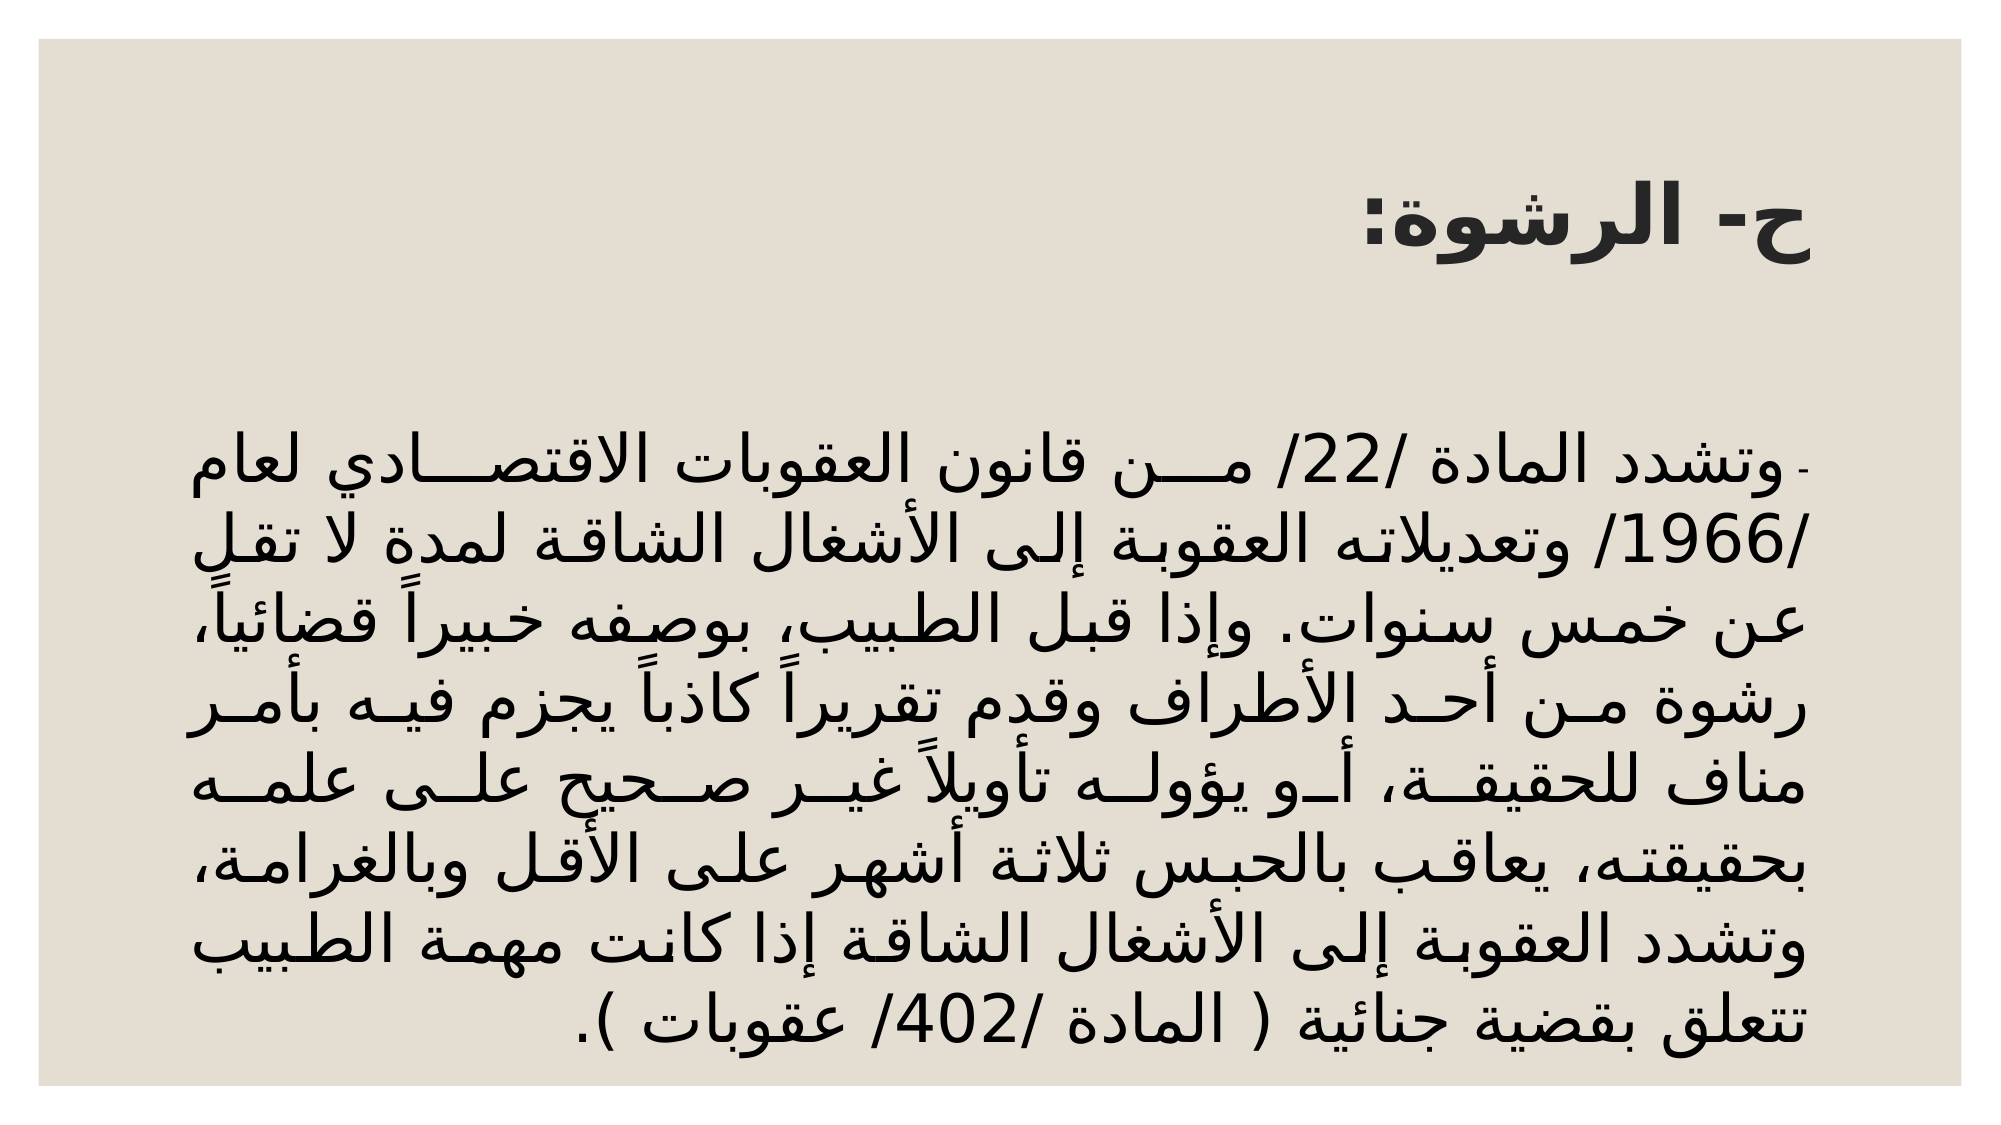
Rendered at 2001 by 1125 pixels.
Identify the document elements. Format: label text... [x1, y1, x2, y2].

title ح- الرشوة: [174, 105, 1825, 331]
list - وتشدد المادة /22/ من قانون العقوبات الاقتصادي لعام /1966/ وتعديلاته العقوبة إلى الأشغال الشاقة لمدة لا تقل عن خمس سنوات. وإذا قبل الطبيب، بوصفه خبيراً قضائياً، رشوة من أحد الأطراف وقدم تقريراً كاذباً يجزم فيه بأمر مناف للحقيقة، أو يؤوله تأويلاً غير صحيح على علمه بحقيقته، يعاقب بالحبس ثلاثة أشهر على الأقل وبالغرامة، وتشدد العقوبة إلى الأشغال الشاقة إذا كانت مهمة الطبيب تتعلق بقضية جنائية ( المادة /402/ عقوبات ). [174, 345, 1825, 990]
